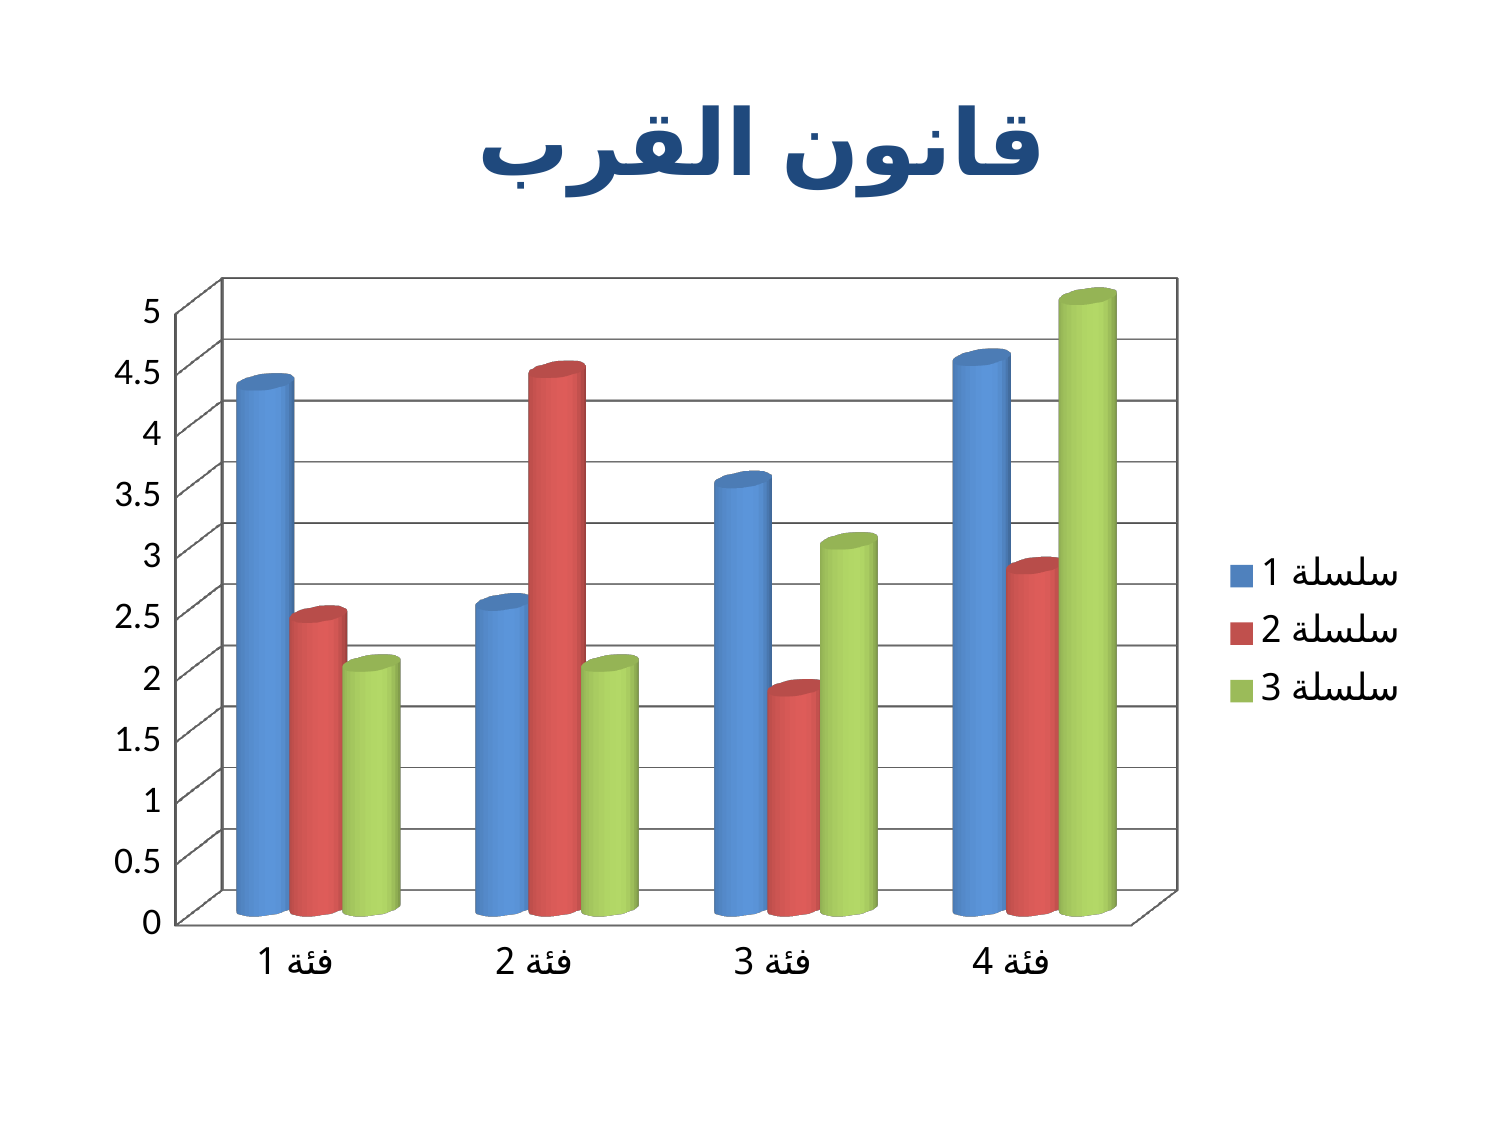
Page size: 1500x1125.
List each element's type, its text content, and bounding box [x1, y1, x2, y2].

title قانون القرب [75, 45, 1425, 233]
chart [74, 262, 1426, 1006]
